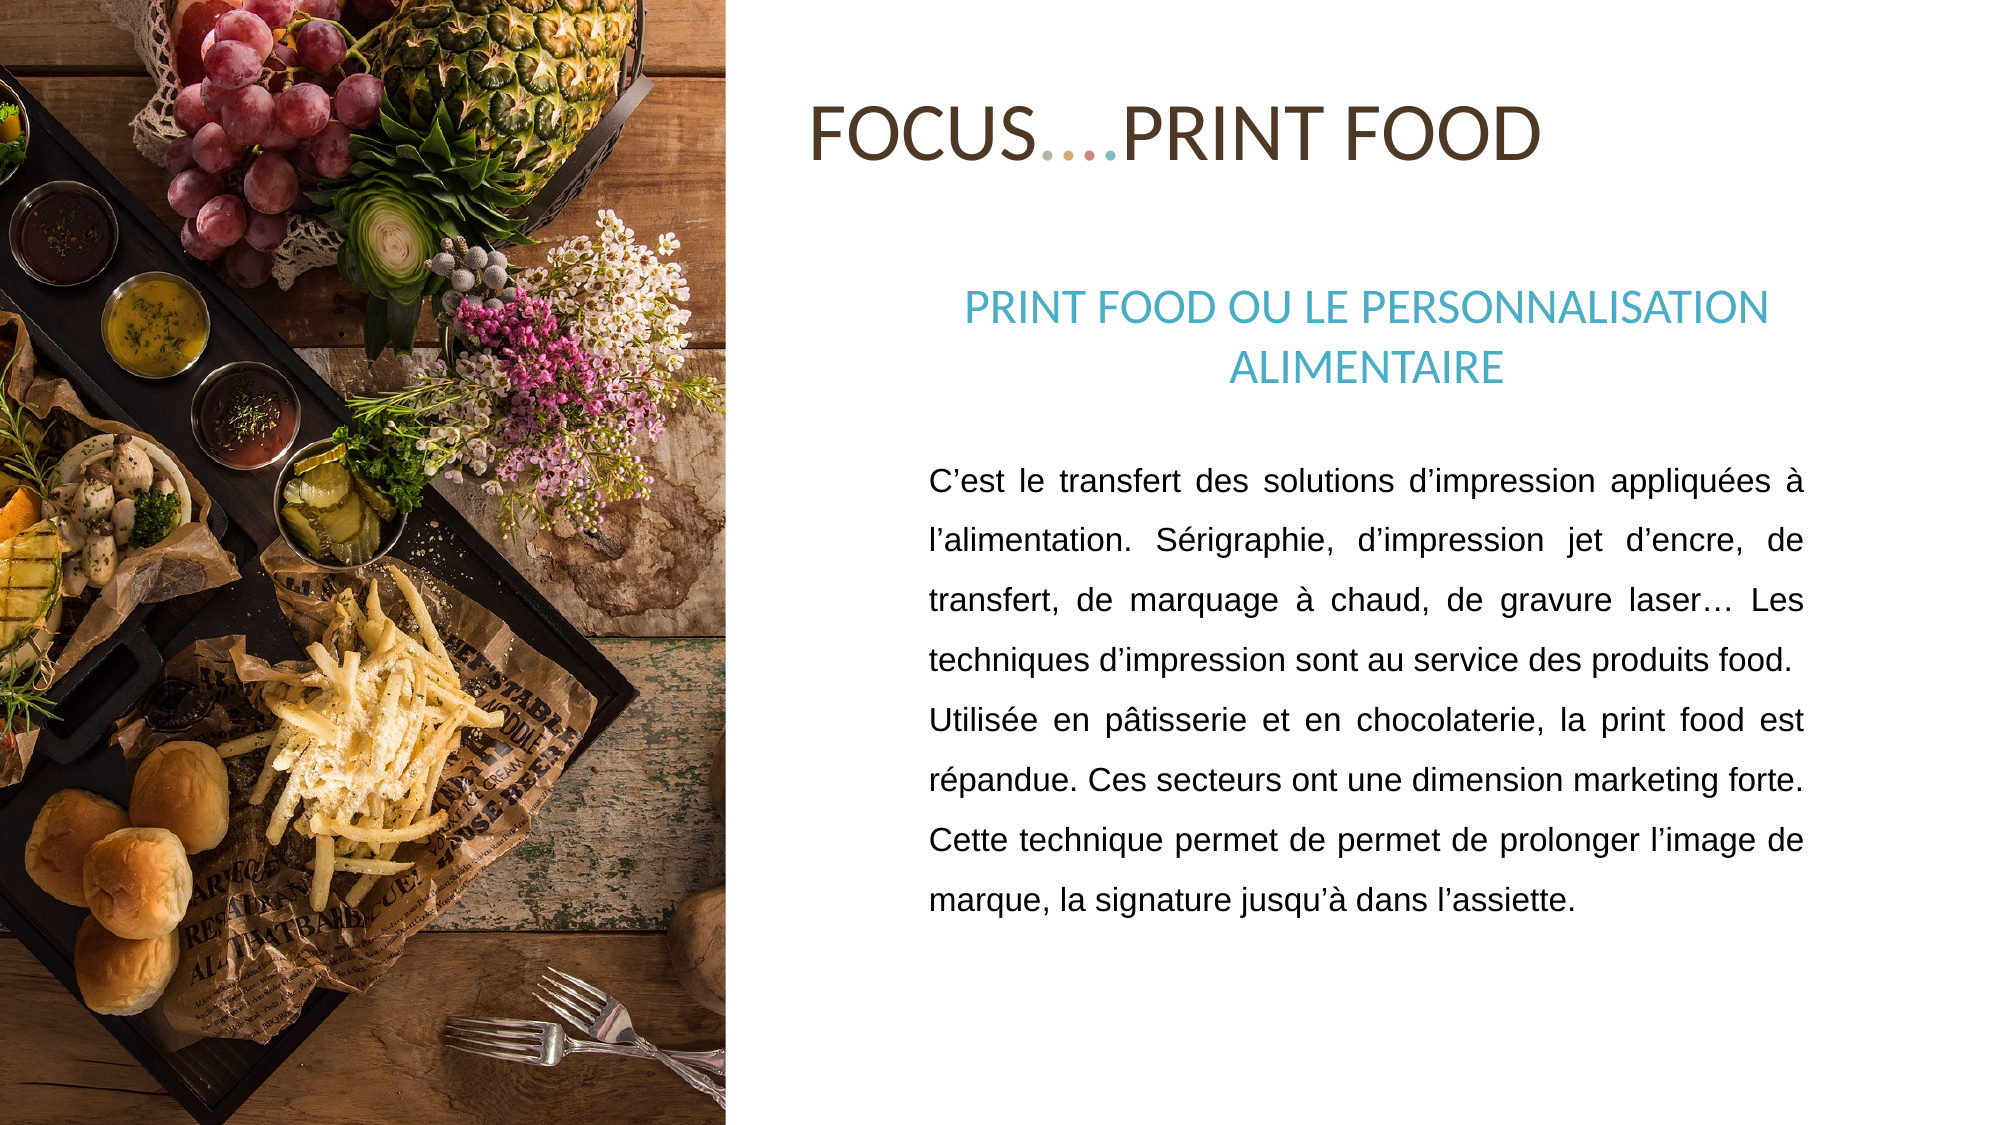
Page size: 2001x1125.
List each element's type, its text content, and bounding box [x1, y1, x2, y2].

text_box PRINT FOOD OU LE PERSONNALISATION ALIMENTAIRE C’est le transfert des solutions d’impression appliquées à l’alimentation. Sérigraphie, d’impression jet d’encre, de transfert, de marquage à chaud, de gravure laser… Les techniques d’impression sont au service des produits food. Utilisée en pâtisserie et en chocolaterie, la print food est répandue. Ces secteurs ont une dimension marketing forte. Cette technique permet de permet de prolonger l’image de marque, la signature jusqu’à dans l’assiette. [914, 266, 1821, 677]
picture [0, 0, 726, 1125]
text_box FOCUS....PRINT FOOD [794, 70, 1943, 208]
